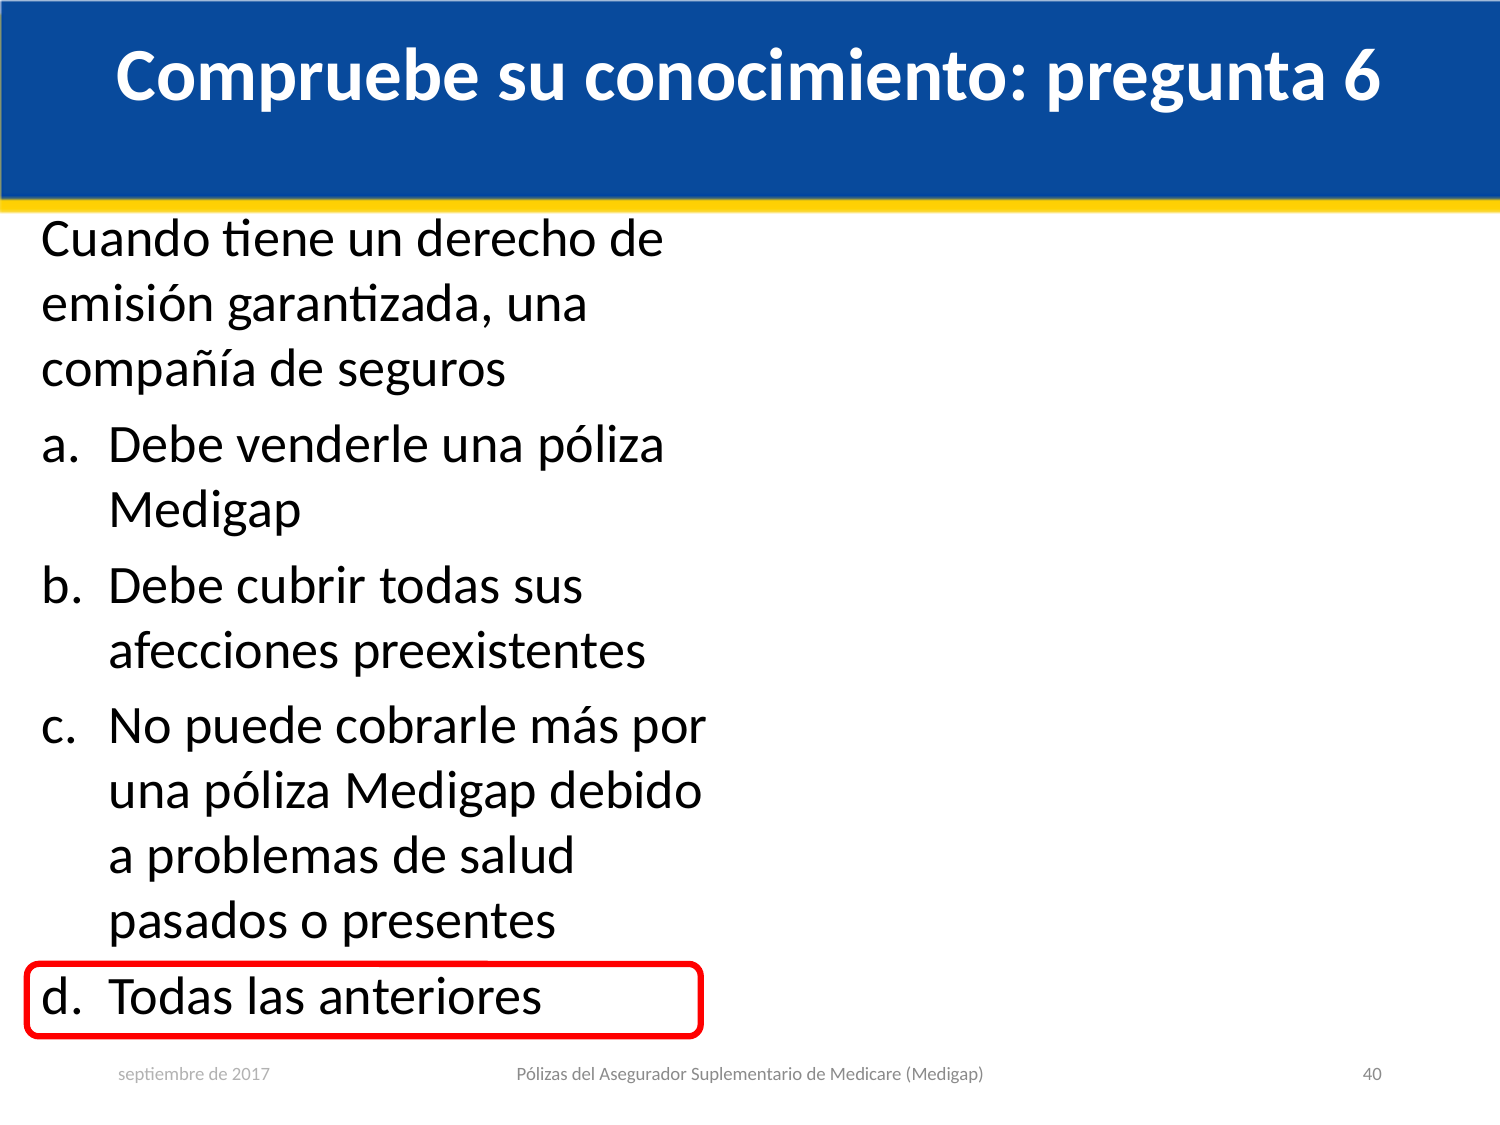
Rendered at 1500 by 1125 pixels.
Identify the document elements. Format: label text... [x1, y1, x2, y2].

picture [0, 150, 1500, 1125]
slide_number septiembre de 2017 [103, 1042, 441, 1103]
title Compruebe su conocimiento: pregunta 6 [0, 1, 1500, 150]
slide_number 40 [1059, 1042, 1397, 1103]
list Cuando tiene un derecho de emisión garantizada, una compañía de seguros Debe venderle una póliza Medigap Debe cubrir todas sus afecciones preexistentes No puede cobrarle más por una póliza Medigap debido a problemas de salud pasados o presentes Todas las anteriores [26, 195, 726, 1043]
footer Pólizas del Asegurador Suplementario de Medicare (Medigap) [496, 1042, 1004, 1103]
text_box [25, 962, 702, 1038]
